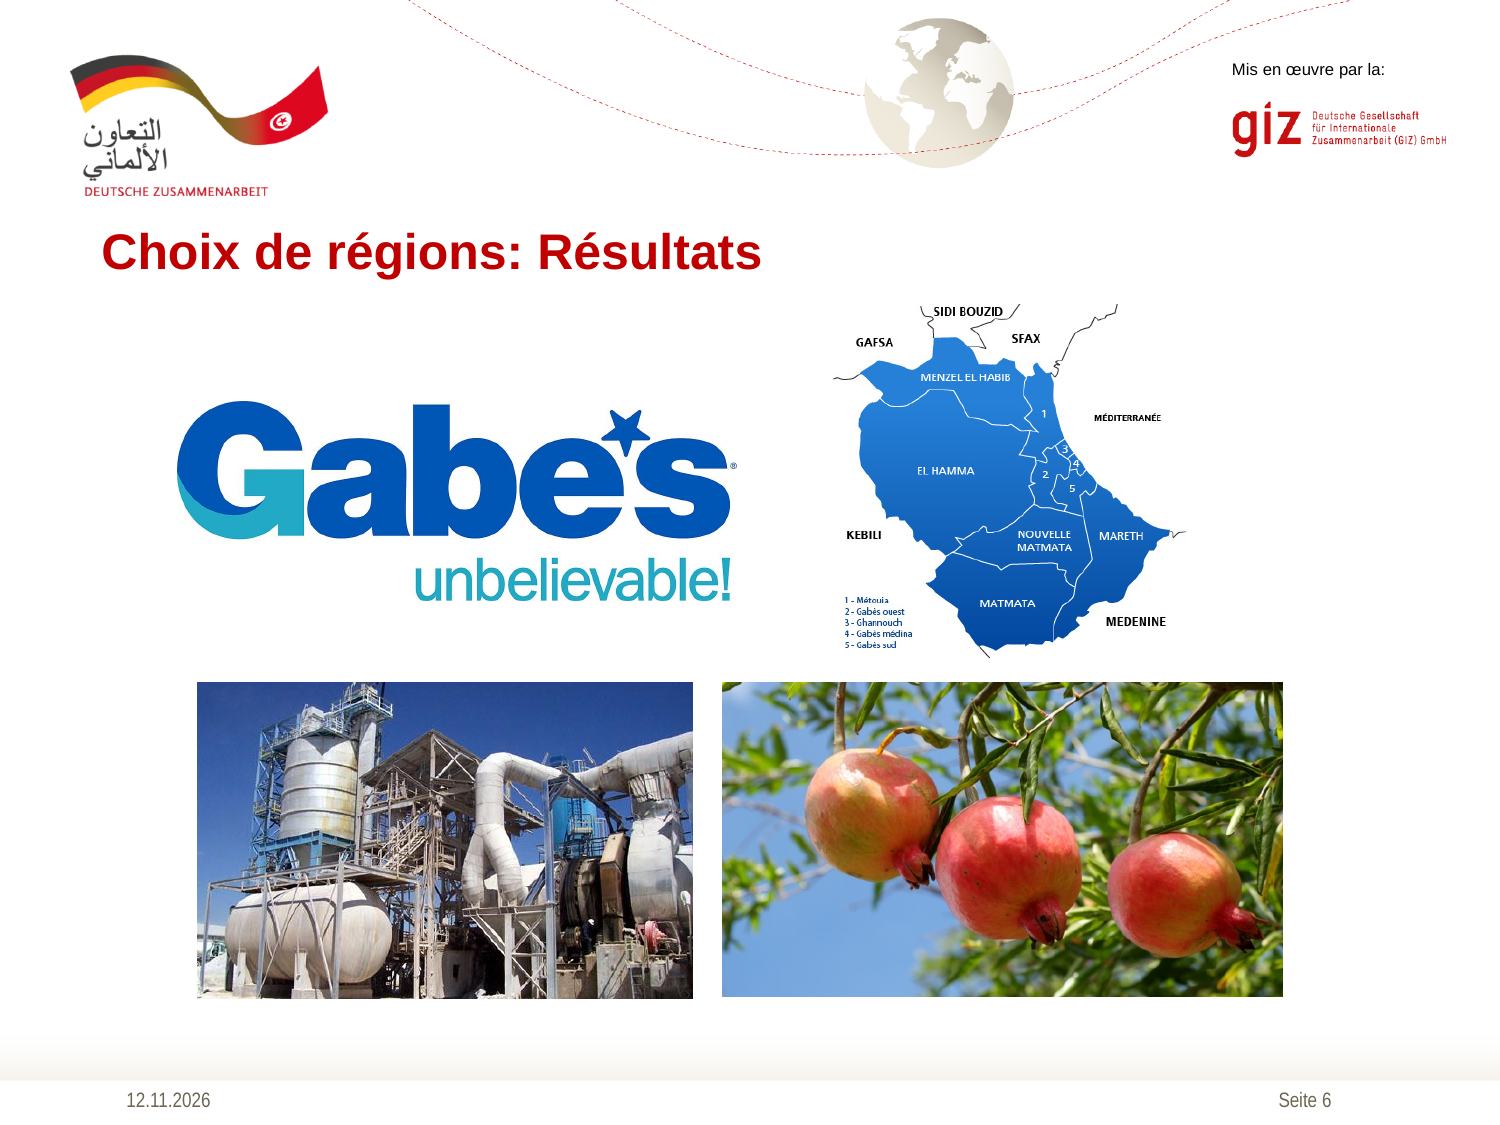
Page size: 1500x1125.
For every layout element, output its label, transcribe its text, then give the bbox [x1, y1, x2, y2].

picture [0, 681, 1500, 1081]
text_box Mis en œuvre par la: [1217, 51, 1421, 87]
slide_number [111, 1079, 325, 1121]
title Choix de régions: Résultats [86, 211, 1363, 314]
picture [831, 304, 1187, 659]
picture [177, 401, 742, 601]
picture [0, 0, 1500, 196]
